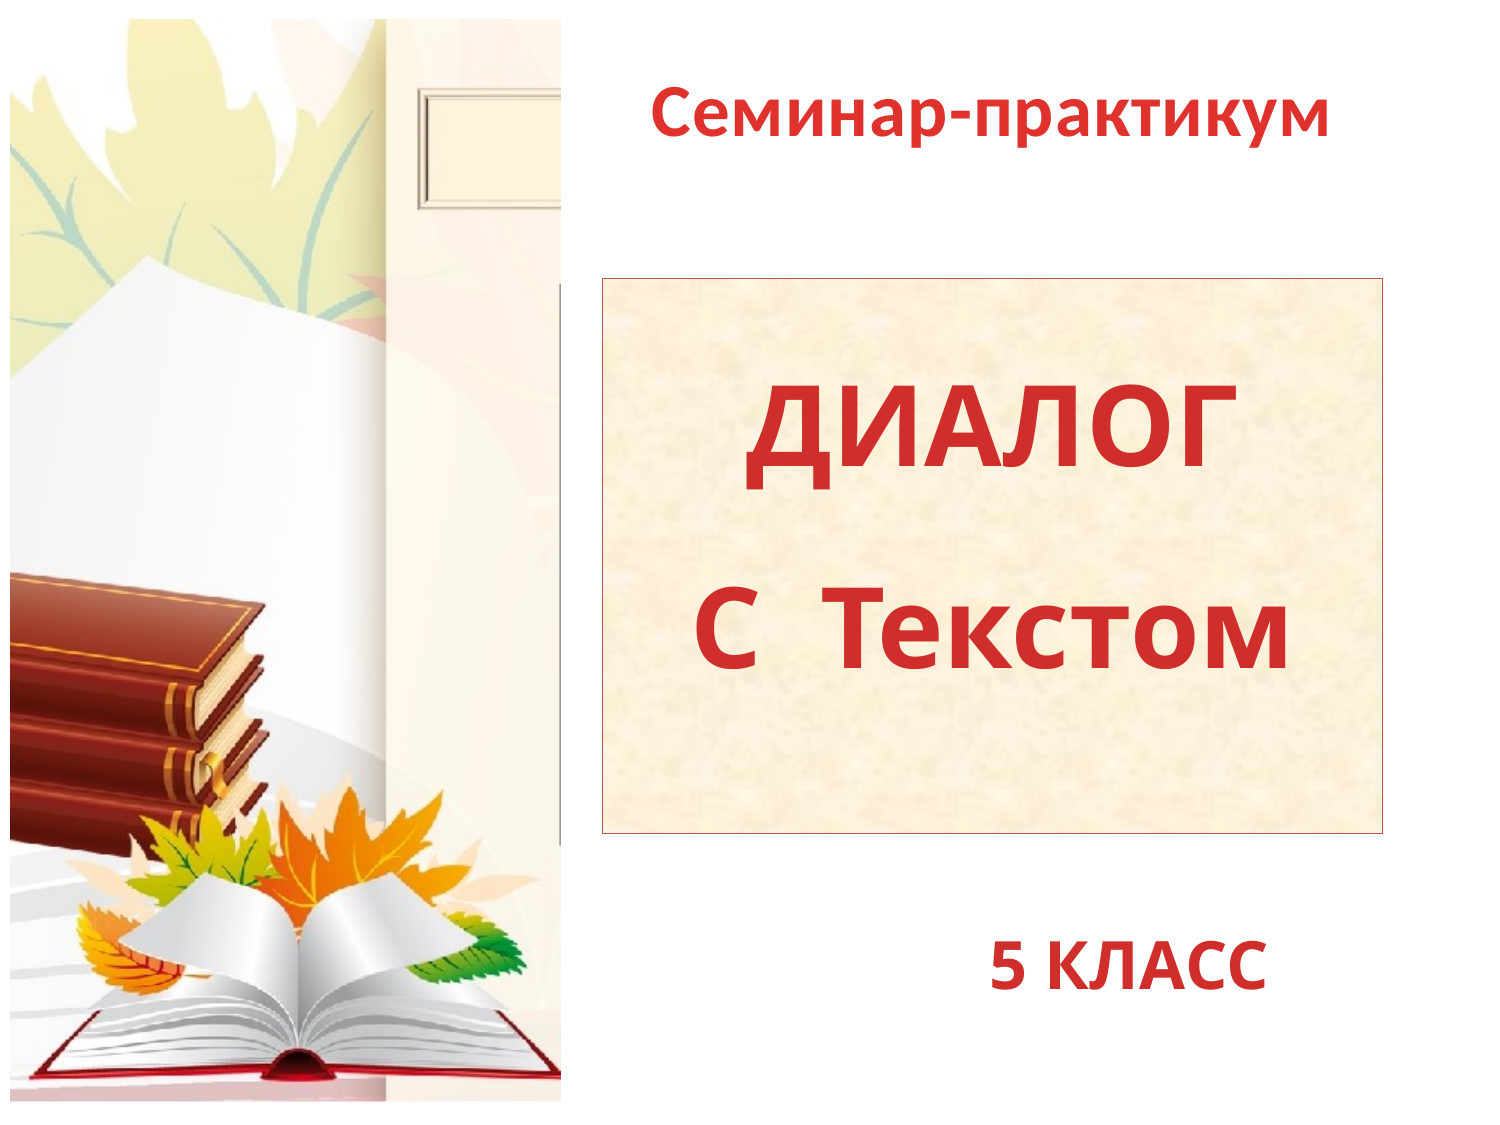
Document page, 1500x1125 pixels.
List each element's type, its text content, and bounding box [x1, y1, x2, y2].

text_box Семинар-практикум [636, 54, 1348, 160]
text_box 5 КЛАСС [974, 835, 1284, 1010]
text_box ДИАЛОГ С Текстом [602, 278, 1383, 834]
picture [10, 18, 562, 1103]
